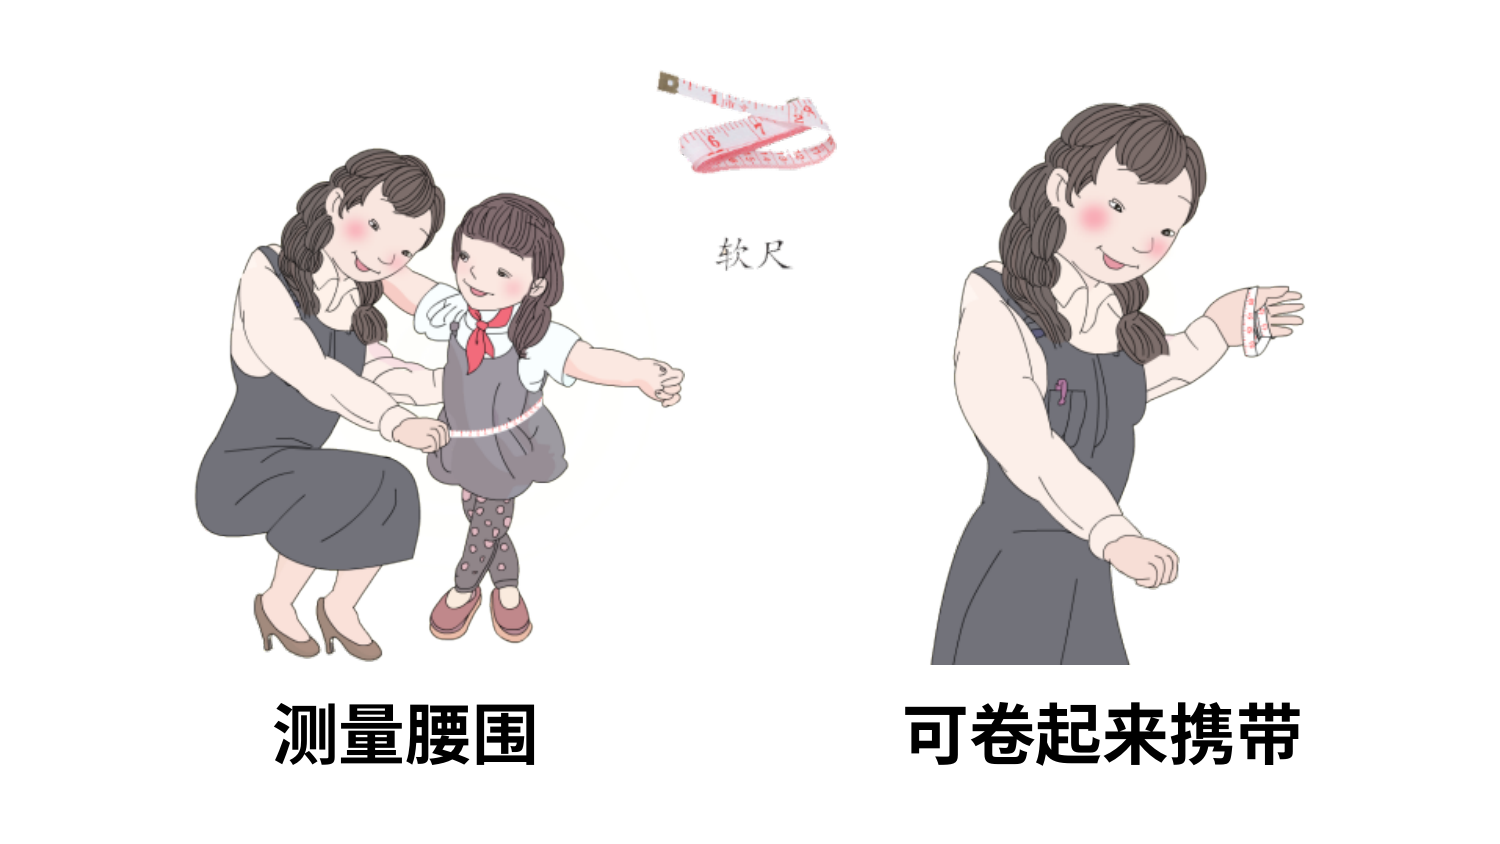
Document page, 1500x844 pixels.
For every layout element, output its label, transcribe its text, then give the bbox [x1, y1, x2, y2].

picture [189, 24, 1307, 665]
text_box 可卷起来携带 [887, 685, 1390, 780]
text_box 测量腰围 [257, 685, 625, 780]
